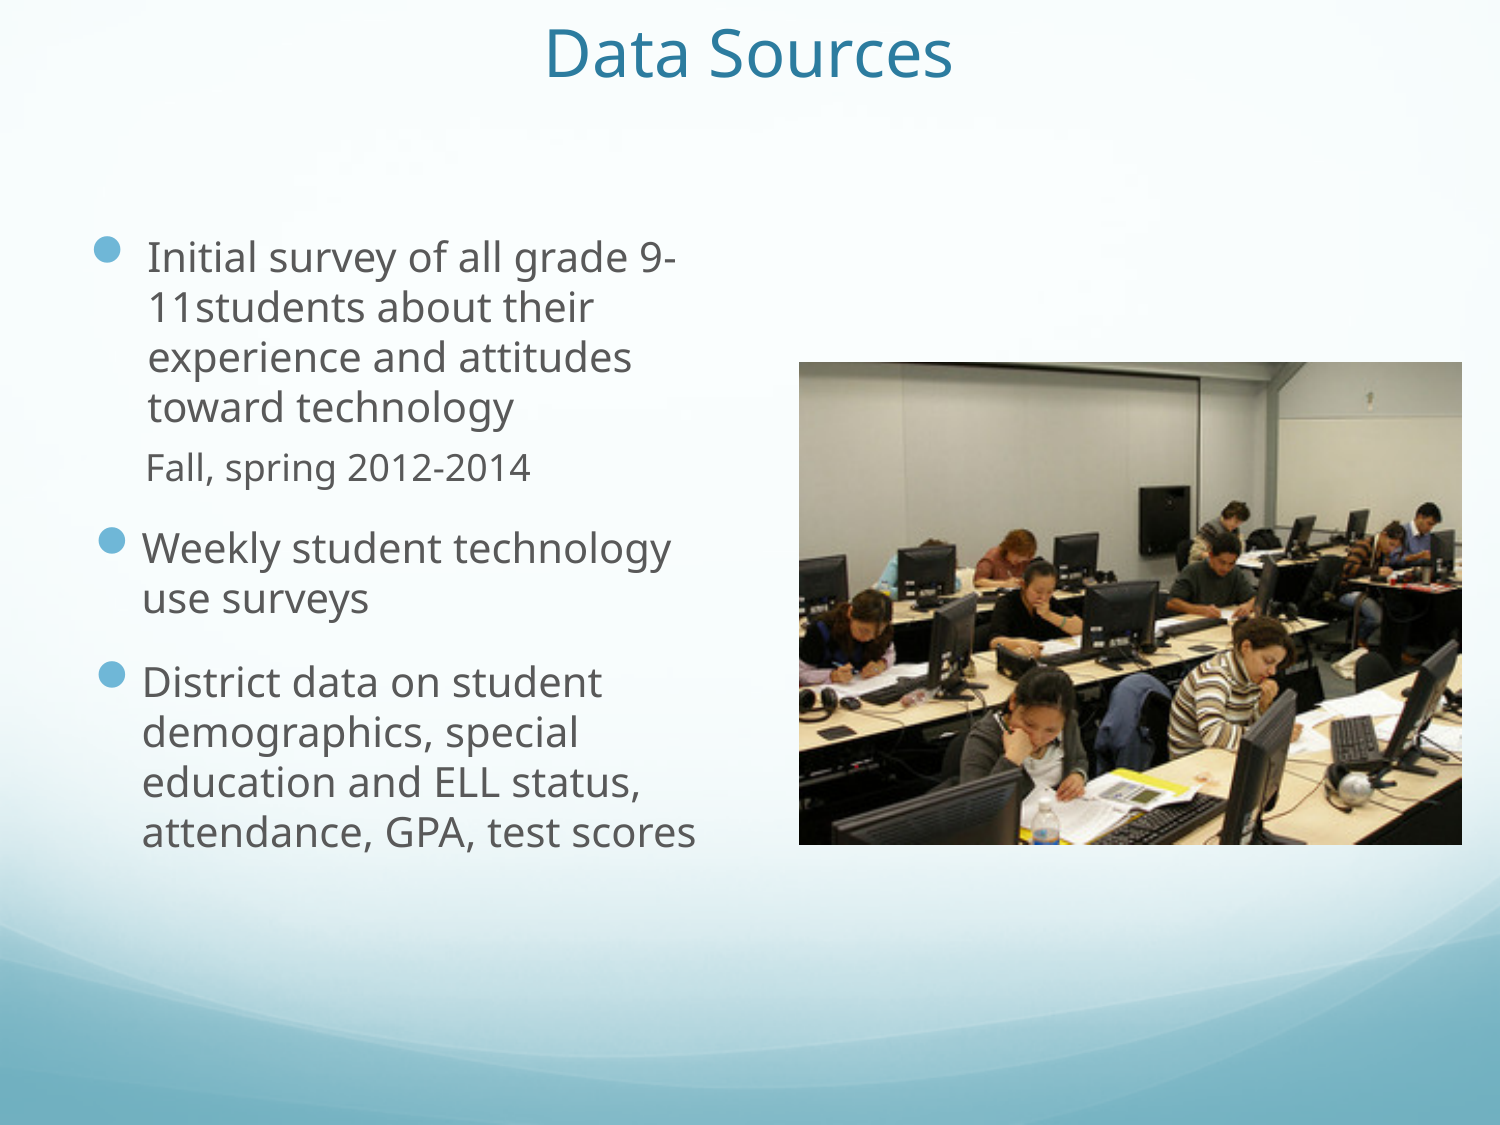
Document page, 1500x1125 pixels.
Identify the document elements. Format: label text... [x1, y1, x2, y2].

list Initial survey of all grade 9-11students about their experience and attitudes toward technology Fall, spring 2012-2014 Weekly student technology use surveys District data on student demographics, special education and ELL status, attendance, GPA, test scores [75, 223, 732, 1042]
picture [798, 231, 1462, 976]
title Data Sources [90, 17, 1410, 99]
